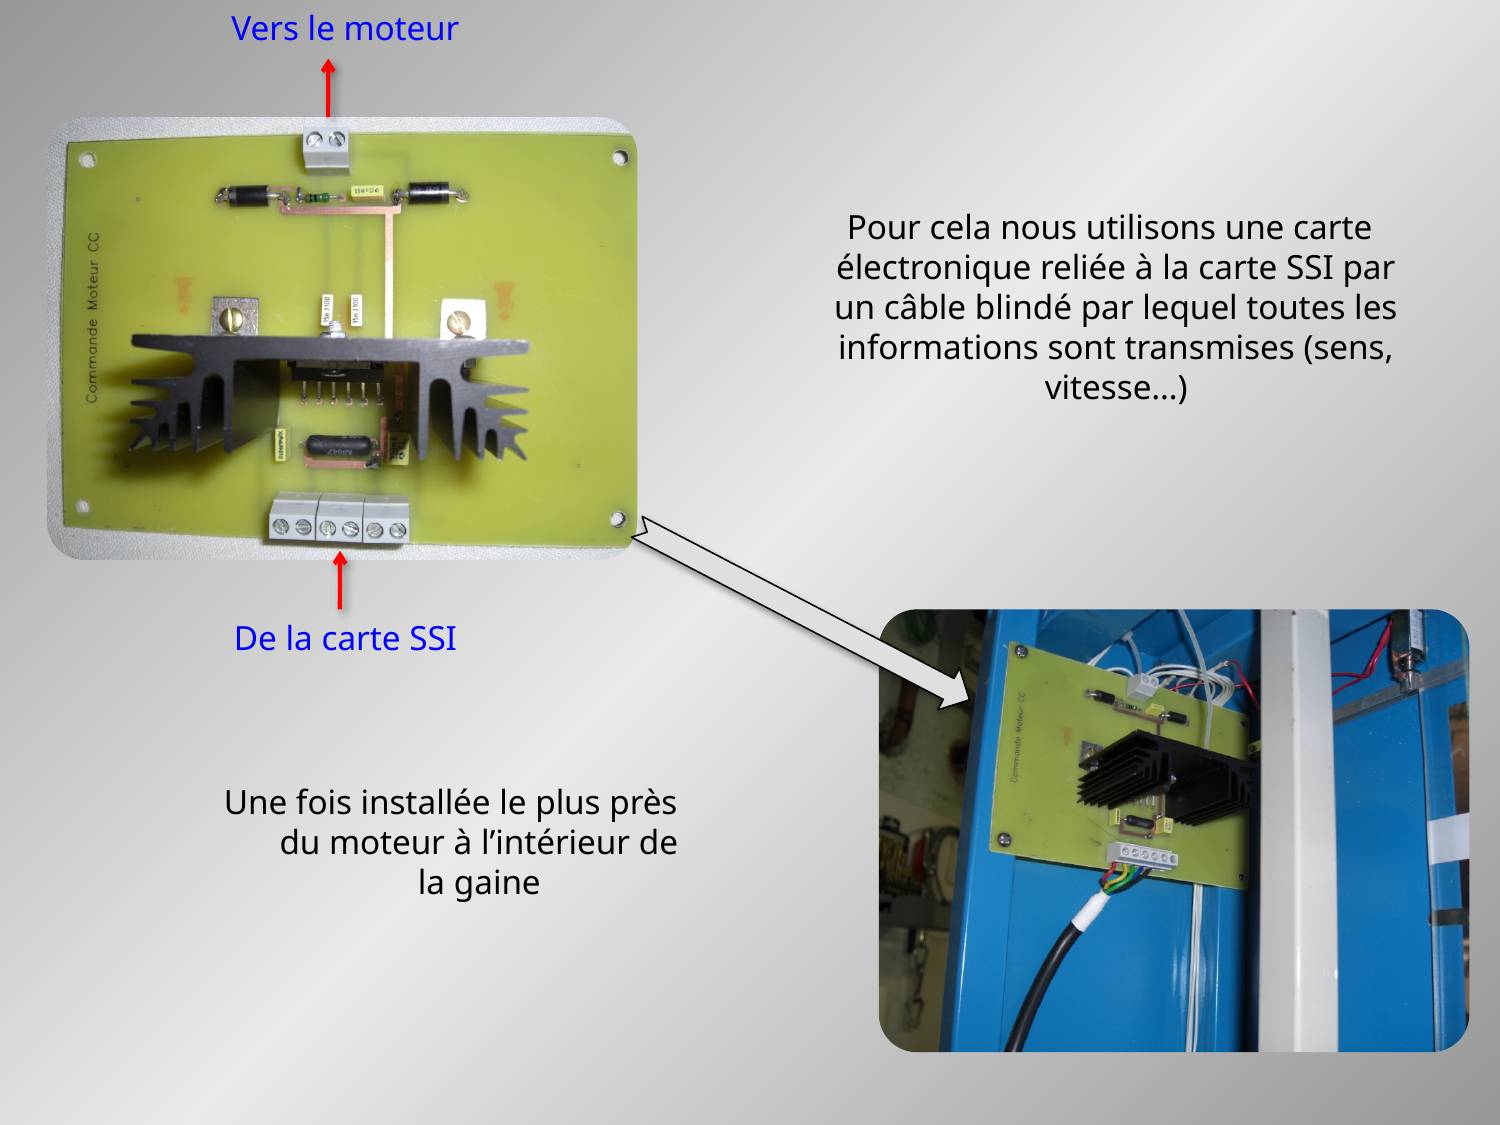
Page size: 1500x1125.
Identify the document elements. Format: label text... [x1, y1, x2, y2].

text_box [641, 515, 873, 664]
text_box Pour cela nous utilisons une carte électronique reliée à la carte SSI par un câble blindé par lequel toutes les informations sont transmises (sens, vitesse…) [749, 199, 1427, 446]
picture [878, 609, 1470, 1053]
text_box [46, 0, 638, 657]
text_box Une fois installée le plus près du moteur à l’intérieur de la gaine [199, 773, 704, 914]
